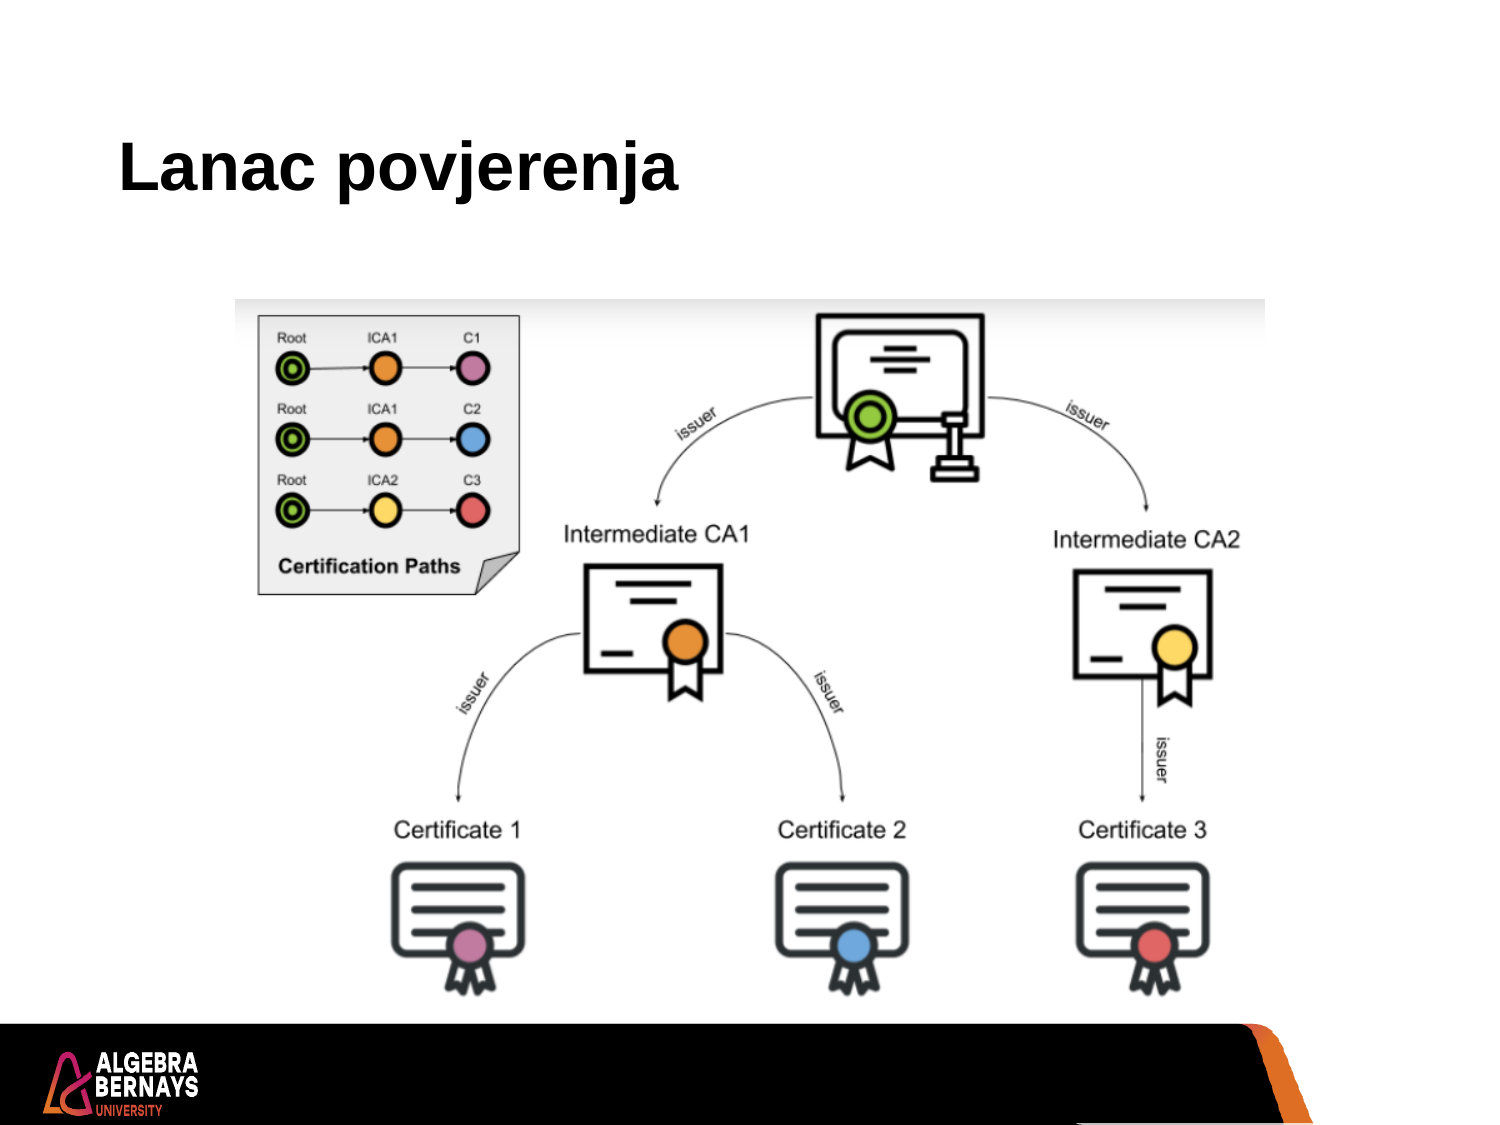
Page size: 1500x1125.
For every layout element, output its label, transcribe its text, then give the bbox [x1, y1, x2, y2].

picture [0, 1023, 1468, 1125]
title Lanac povjerenja [103, 59, 1397, 278]
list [235, 299, 1265, 1014]
